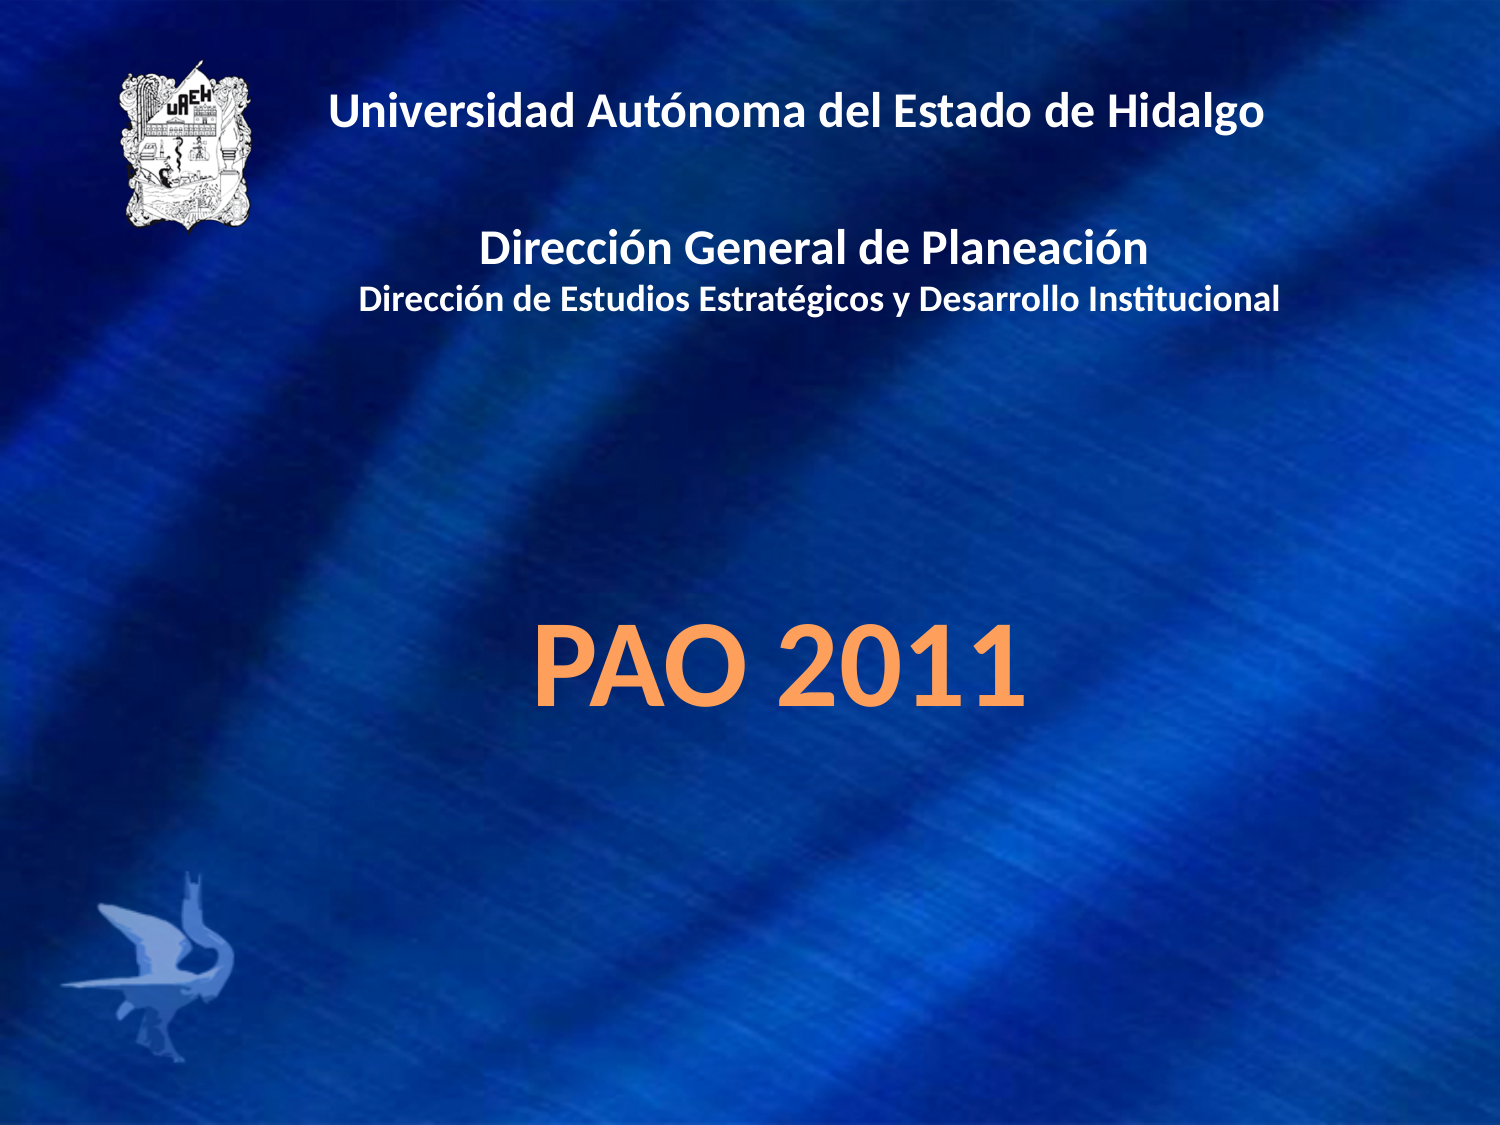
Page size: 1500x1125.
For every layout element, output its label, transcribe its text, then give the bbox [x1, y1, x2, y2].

text_box Universidad Autónoma del Estado de Hidalgo [292, 70, 1301, 145]
text_box Dirección General de Planeación Dirección de Estudios Estratégicos y Desarrollo Institucional [316, 206, 1325, 327]
text_box PAO 2011 [516, 574, 1045, 739]
picture [0, 0, 1500, 1125]
